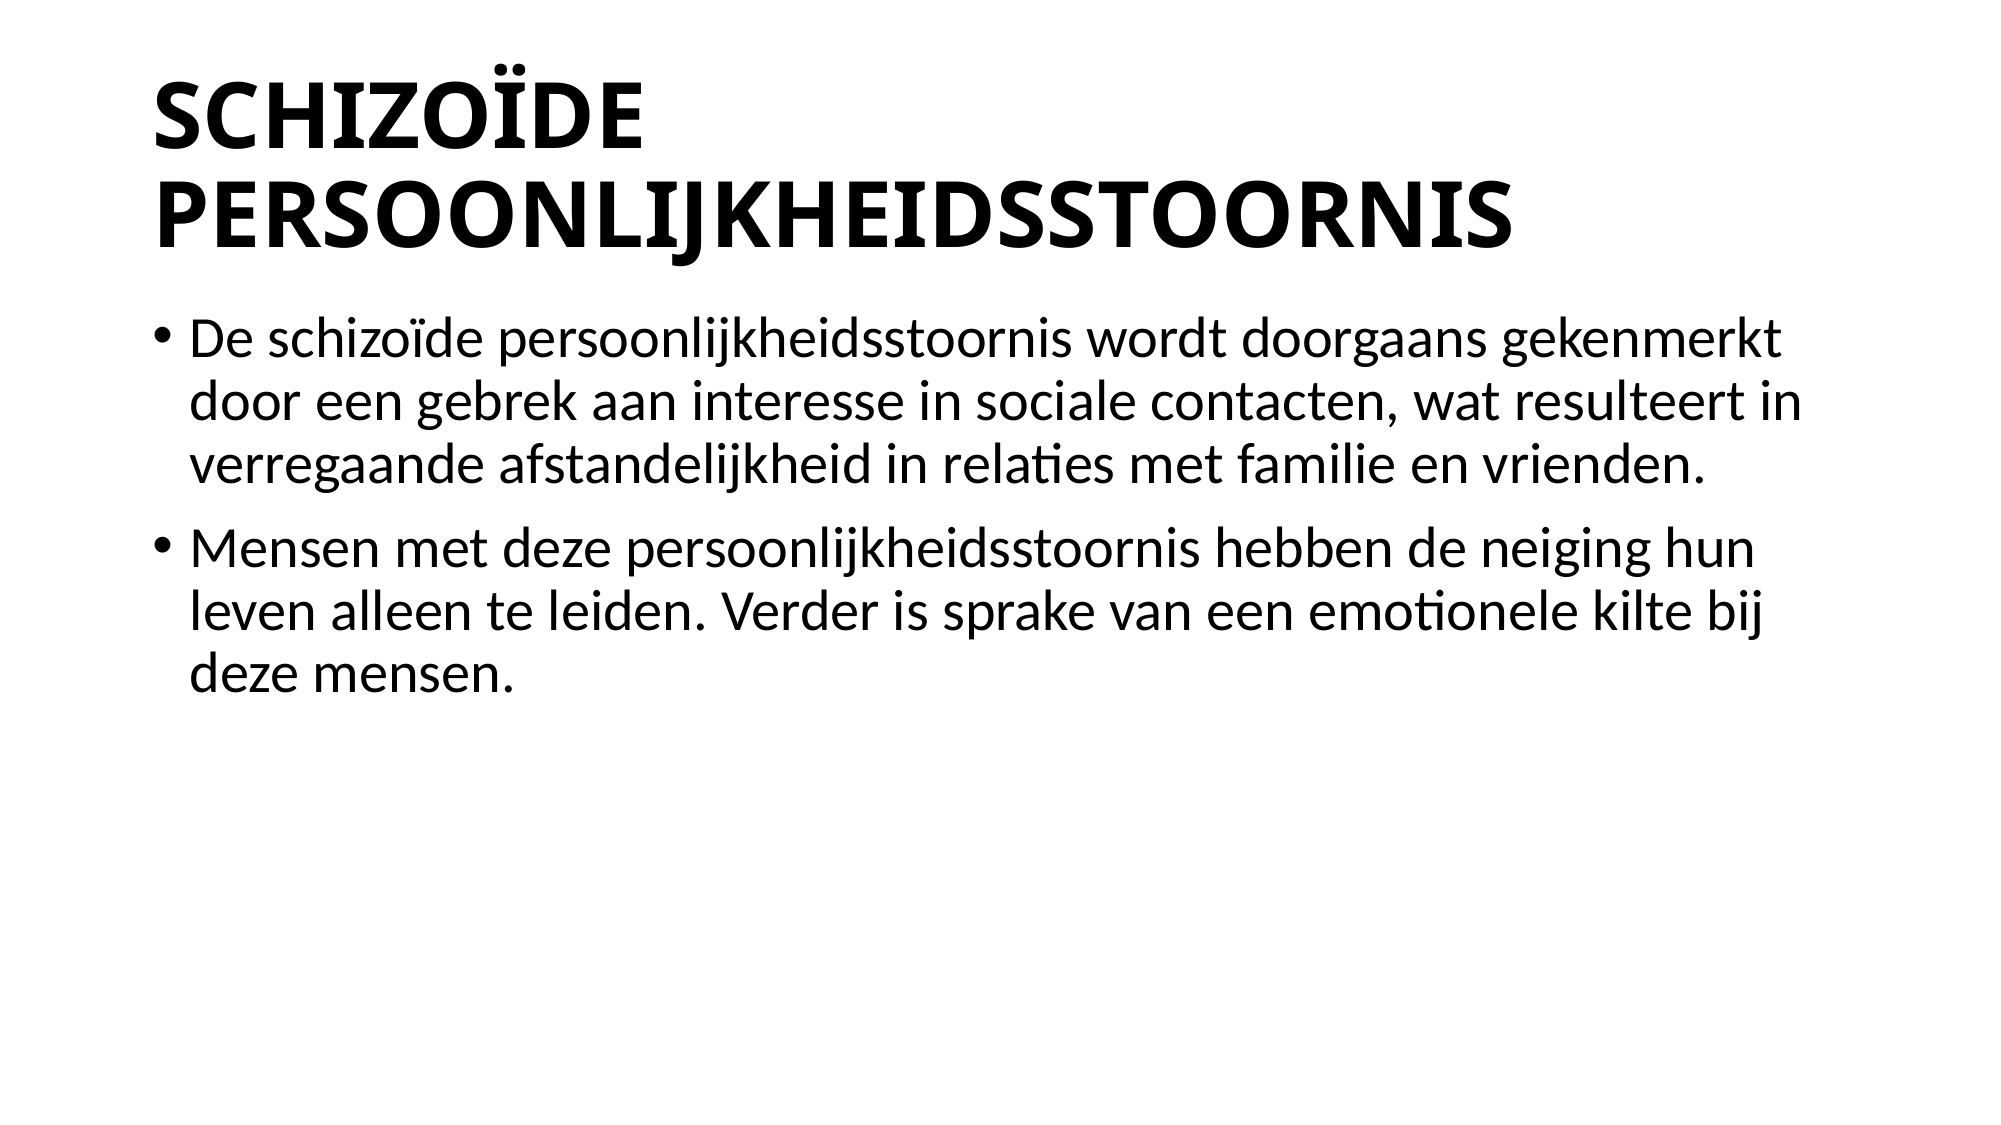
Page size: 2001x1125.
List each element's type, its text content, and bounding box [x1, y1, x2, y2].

list De schizoïde persoonlijkheidsstoornis wordt doorgaans gekenmerkt door een gebrek aan interesse in sociale contacten, wat resulteert in verregaande afstandelijkheid in relaties met familie en vrienden. Mensen met deze persoonlijkheidsstoornis hebben de neiging hun leven alleen te leiden. Verder is sprake van een emotionele kilte bij deze mensen. [137, 299, 1863, 1014]
title Schizoïde persoonlijkheidsstoornis [137, 59, 1863, 278]
